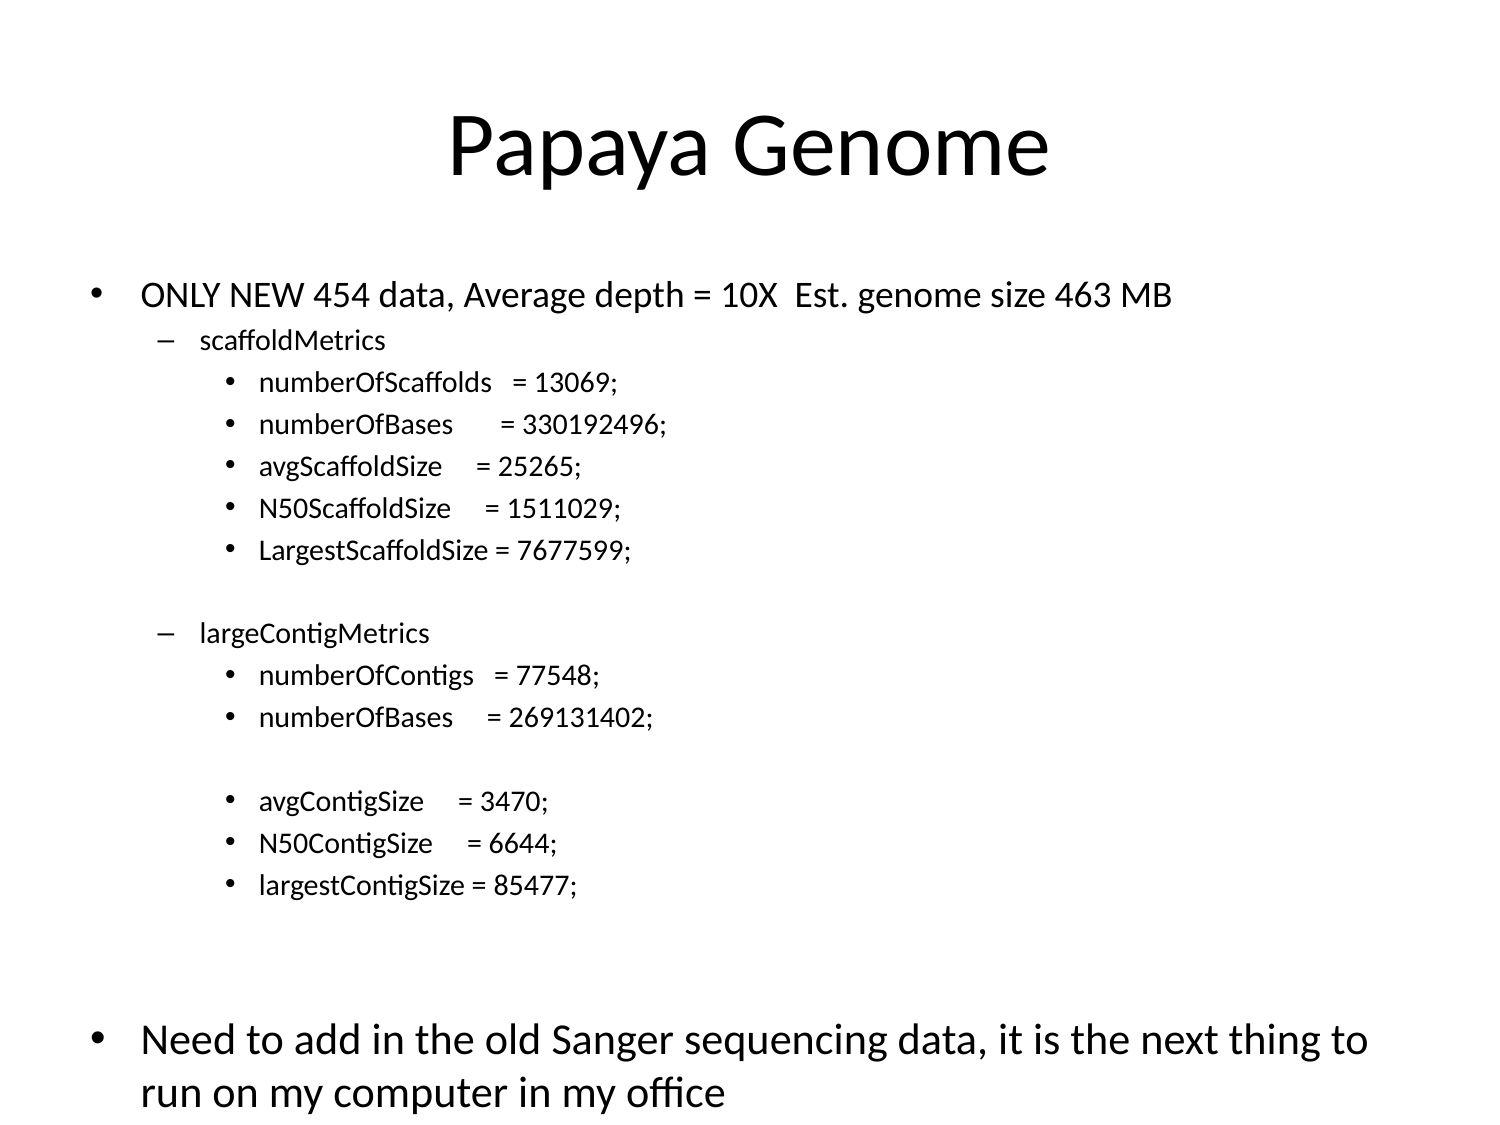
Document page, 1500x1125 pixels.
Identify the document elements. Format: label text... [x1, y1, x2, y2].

title Papaya Genome [74, 44, 1426, 233]
list ONLY NEW 454 data, Average depth = 10X Est. genome size 463 MB scaffoldMetrics numberOfScaffolds = 13069; numberOfBases = 330192496; avgScaffoldSize = 25265; N50ScaffoldSize = 1511029; LargestScaffoldSize = 7677599; largeContigMetrics numberOfContigs = 77548; numberOfBases = 269131402; avgContigSize = 3470; N50ContigSize = 6644; largestContigSize = 85477; Need to add in the old Sanger sequencing data, it is the next thing to run on my computer in my office [74, 262, 1426, 1125]
